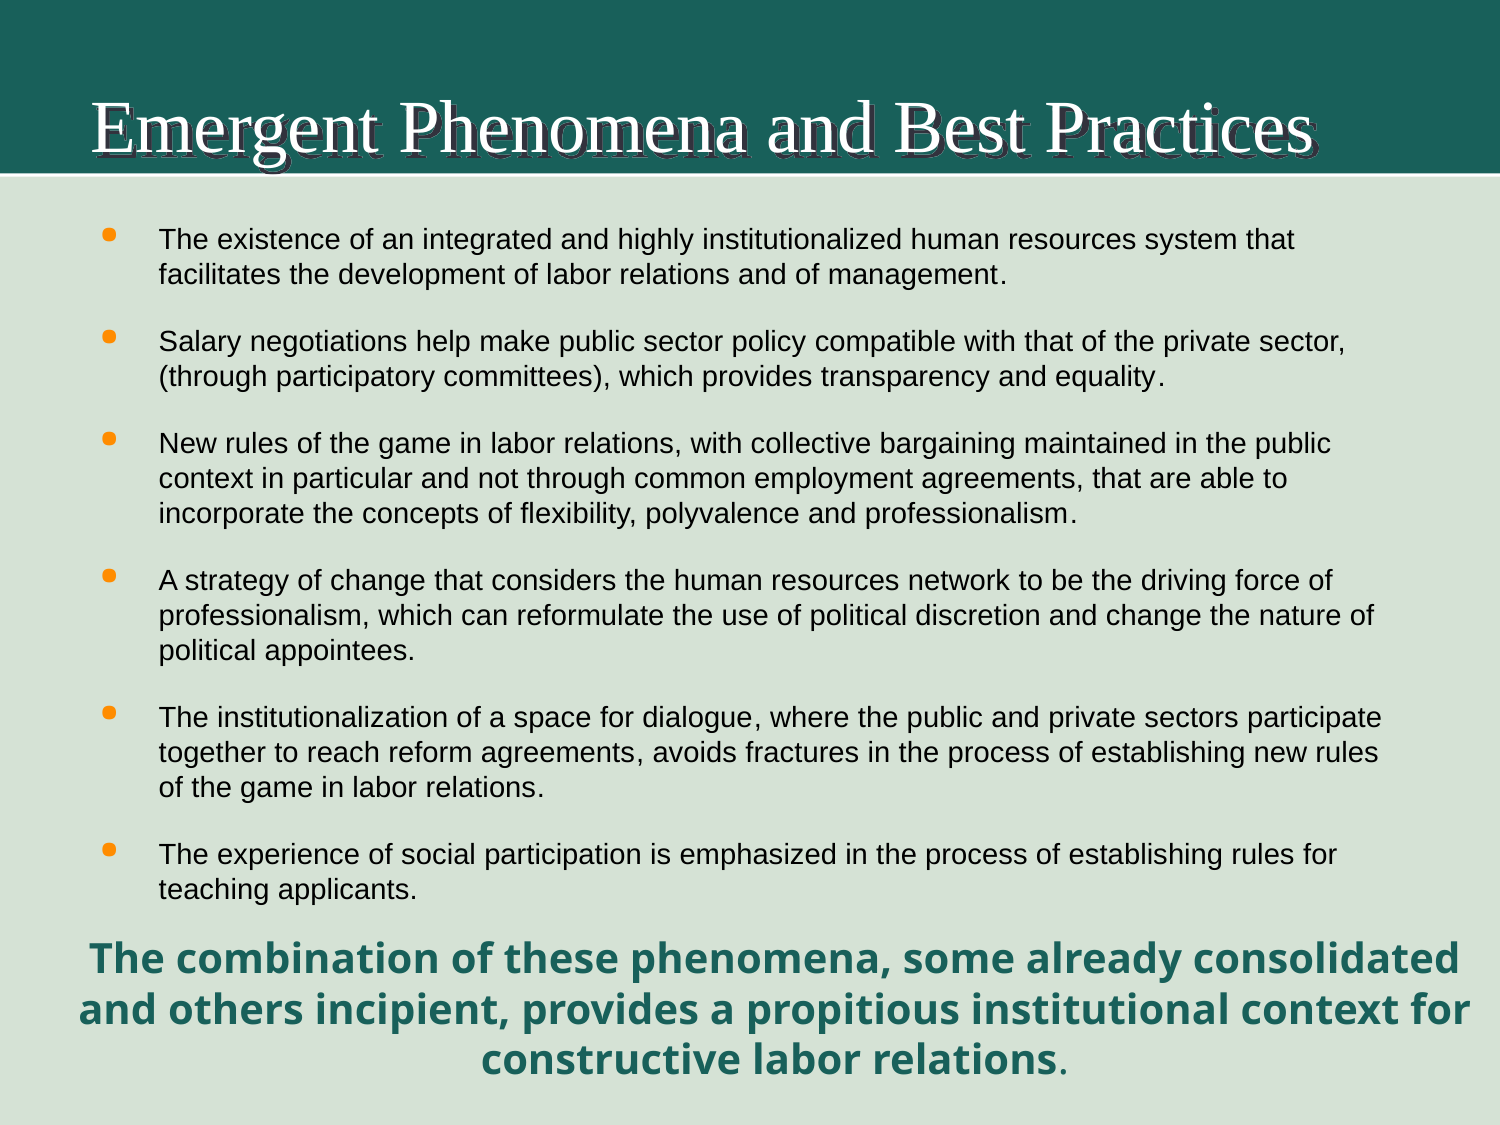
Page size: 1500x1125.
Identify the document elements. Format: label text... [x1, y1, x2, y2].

list The existence of an integrated and highly institutionalized human resources system that facilitates the development of labor relations and of management. Salary negotiations help make public sector policy compatible with that of the private sector, (through participatory committees), which provides transparency and equality. New rules of the game in labor relations, with collective bargaining maintained in the public context in particular and not through common employment agreements, that are able to incorporate the concepts of flexibility, polyvalence and professionalism. A strategy of change that considers the human resources network to be the driving force of professionalism, which can reformulate the use of political discretion and change the nature of political appointees. The institutionalization of a space for dialogue, where the public and private sectors participate together to reach reform agreements, avoids fractures in the process of establishing new rules of the game in labor relations. The experience of social participation is emphasized in the process of establishing rules for teaching applicants. [87, 212, 1426, 924]
title Emergent Phenomena and Best Practices [74, 0, 1438, 176]
text_box The combination of these phenomena, some already consolidated and others incipient, provides a propitious institutional context for constructive labor relations. [50, 924, 1500, 1090]
